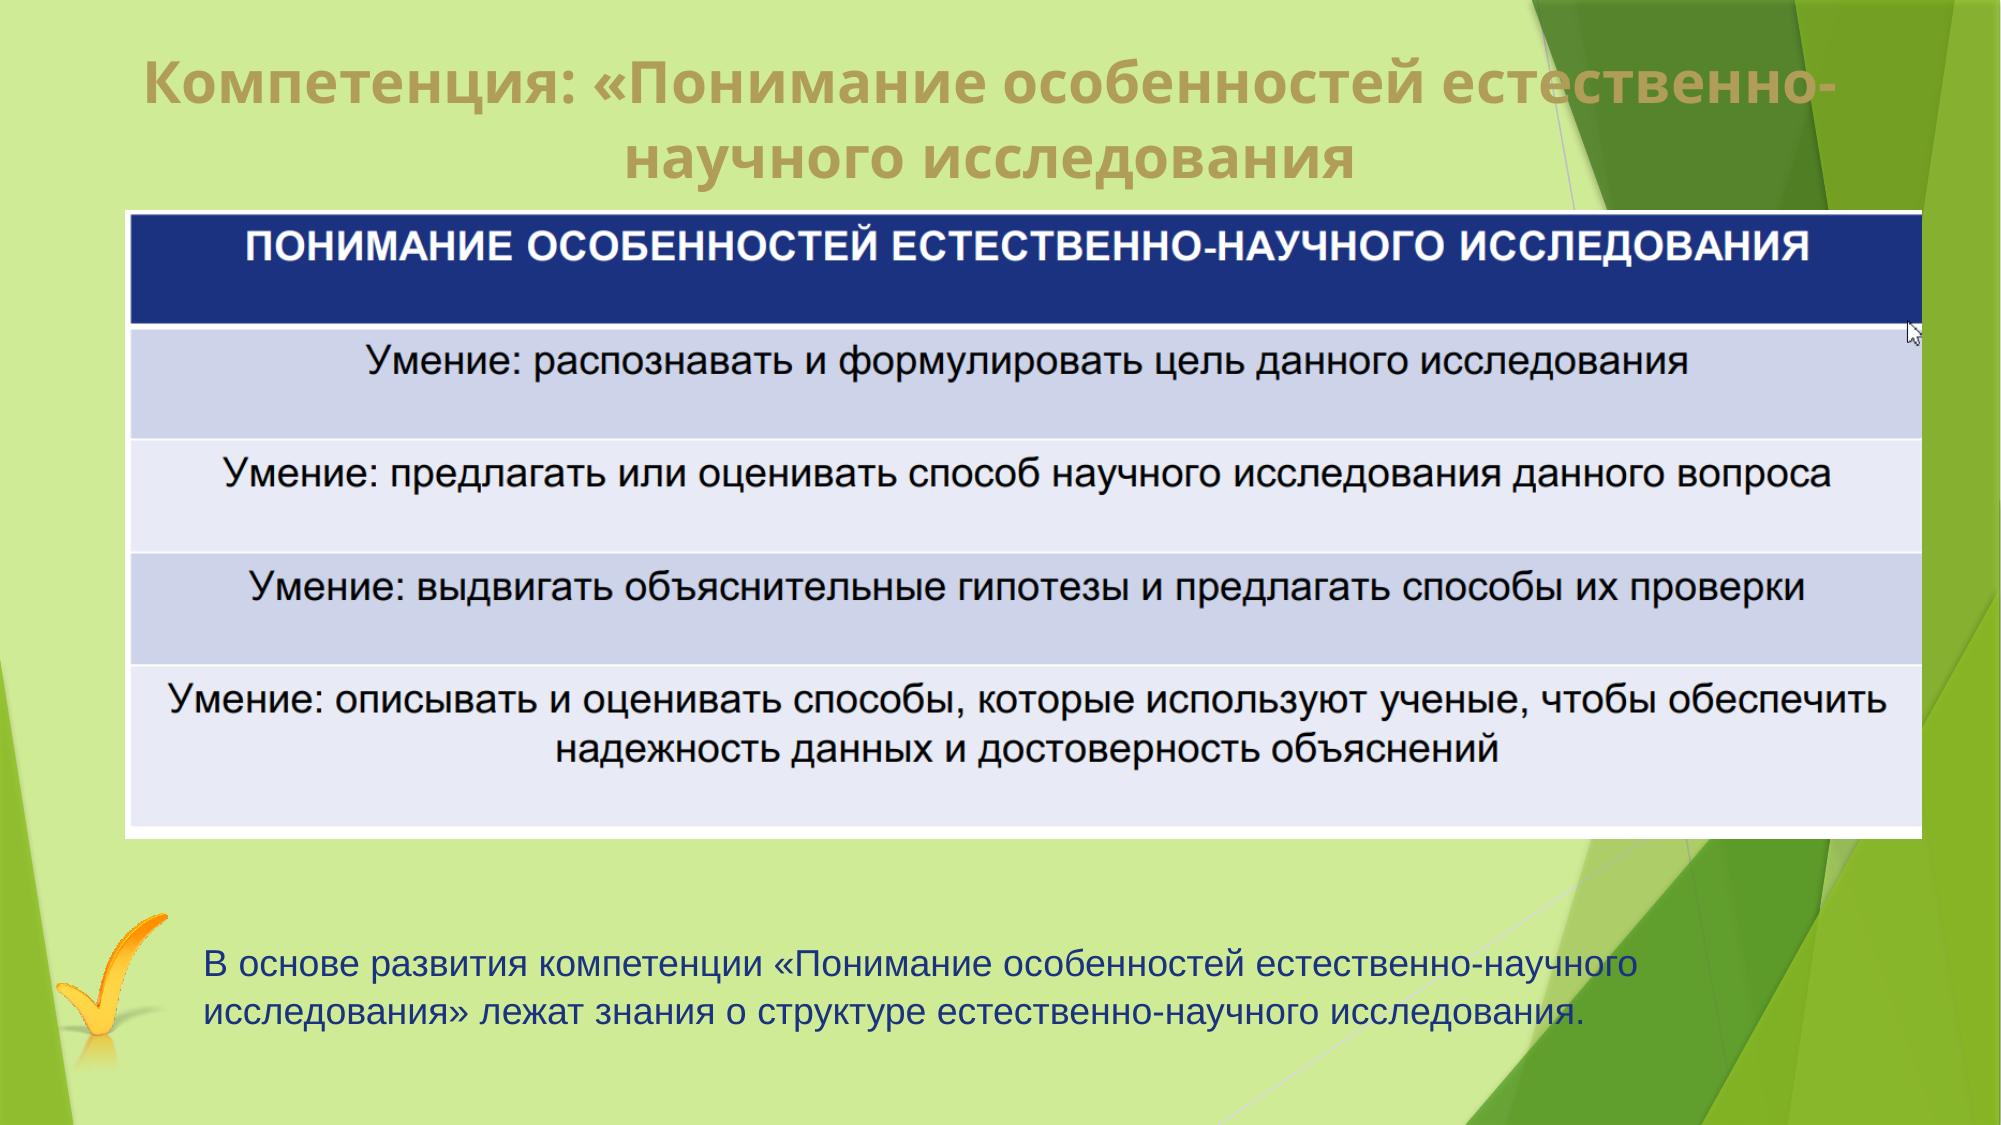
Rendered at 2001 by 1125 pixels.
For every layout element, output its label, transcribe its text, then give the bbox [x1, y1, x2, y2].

text_box Компетенция: «Понимание особенностей естественно-научного исследования [0, 33, 1981, 198]
picture [30, 893, 189, 1074]
text_box В основе развития компетенции «Понимание особенностей естественно-научного исследования» лежат знания о структуре естественно-научного исследования. [193, 928, 1922, 1040]
picture [125, 209, 1922, 840]
